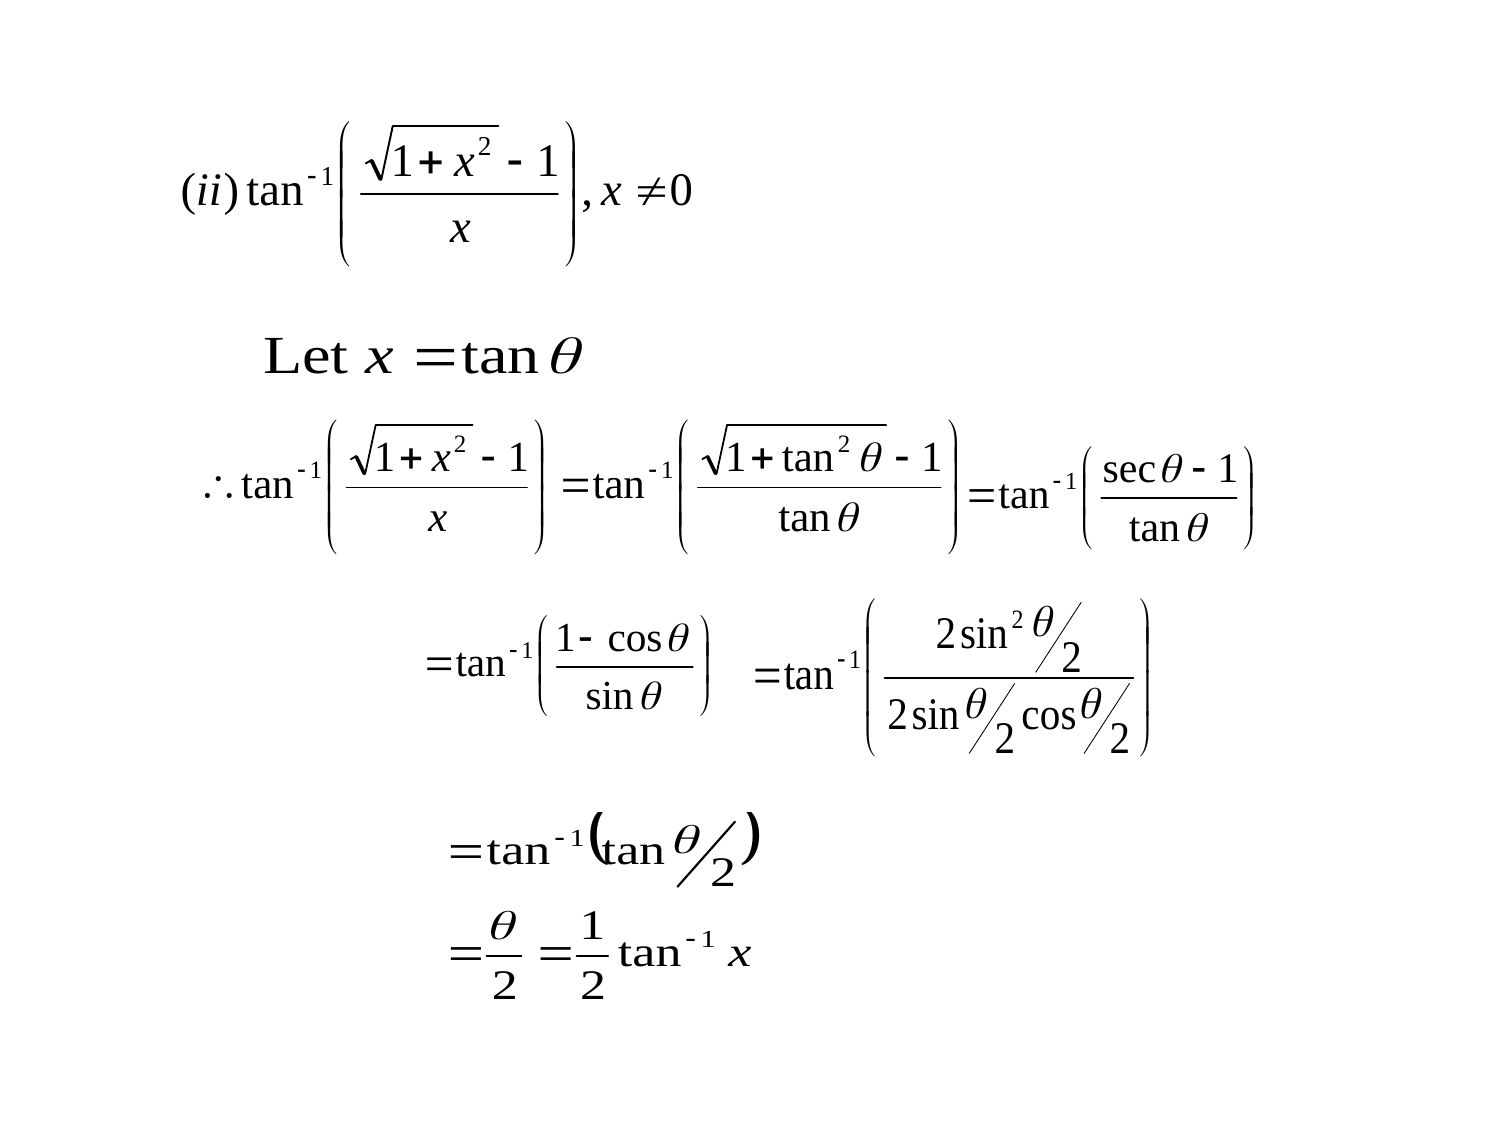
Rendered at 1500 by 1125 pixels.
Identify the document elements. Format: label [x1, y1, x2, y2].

text_box [437, 812, 763, 1009]
text_box [199, 412, 969, 563]
text_box [162, 112, 701, 277]
text_box [958, 438, 1267, 558]
text_box [237, 324, 597, 388]
text_box [744, 587, 1163, 769]
text_box [416, 608, 723, 726]
